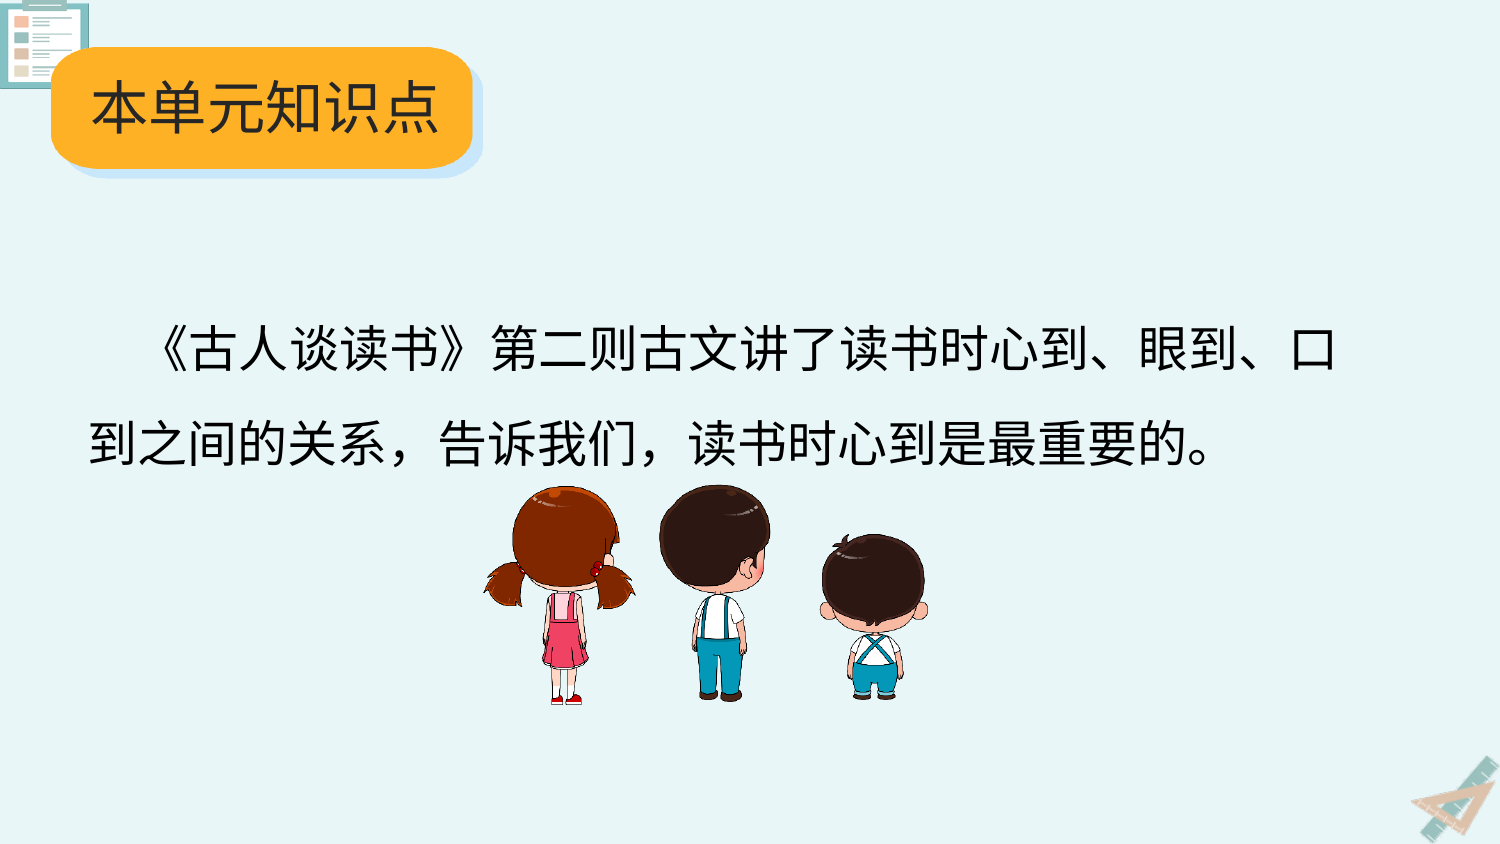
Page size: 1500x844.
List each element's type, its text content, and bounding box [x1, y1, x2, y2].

picture [1411, 755, 1500, 844]
text_box 《古人谈读书》第二则古文讲了读书时心到、眼到、口到之间的关系，告诉我们，读书时心到是最重要的。 [76, 242, 1383, 479]
picture [464, 451, 961, 757]
picture [0, 0, 483, 179]
